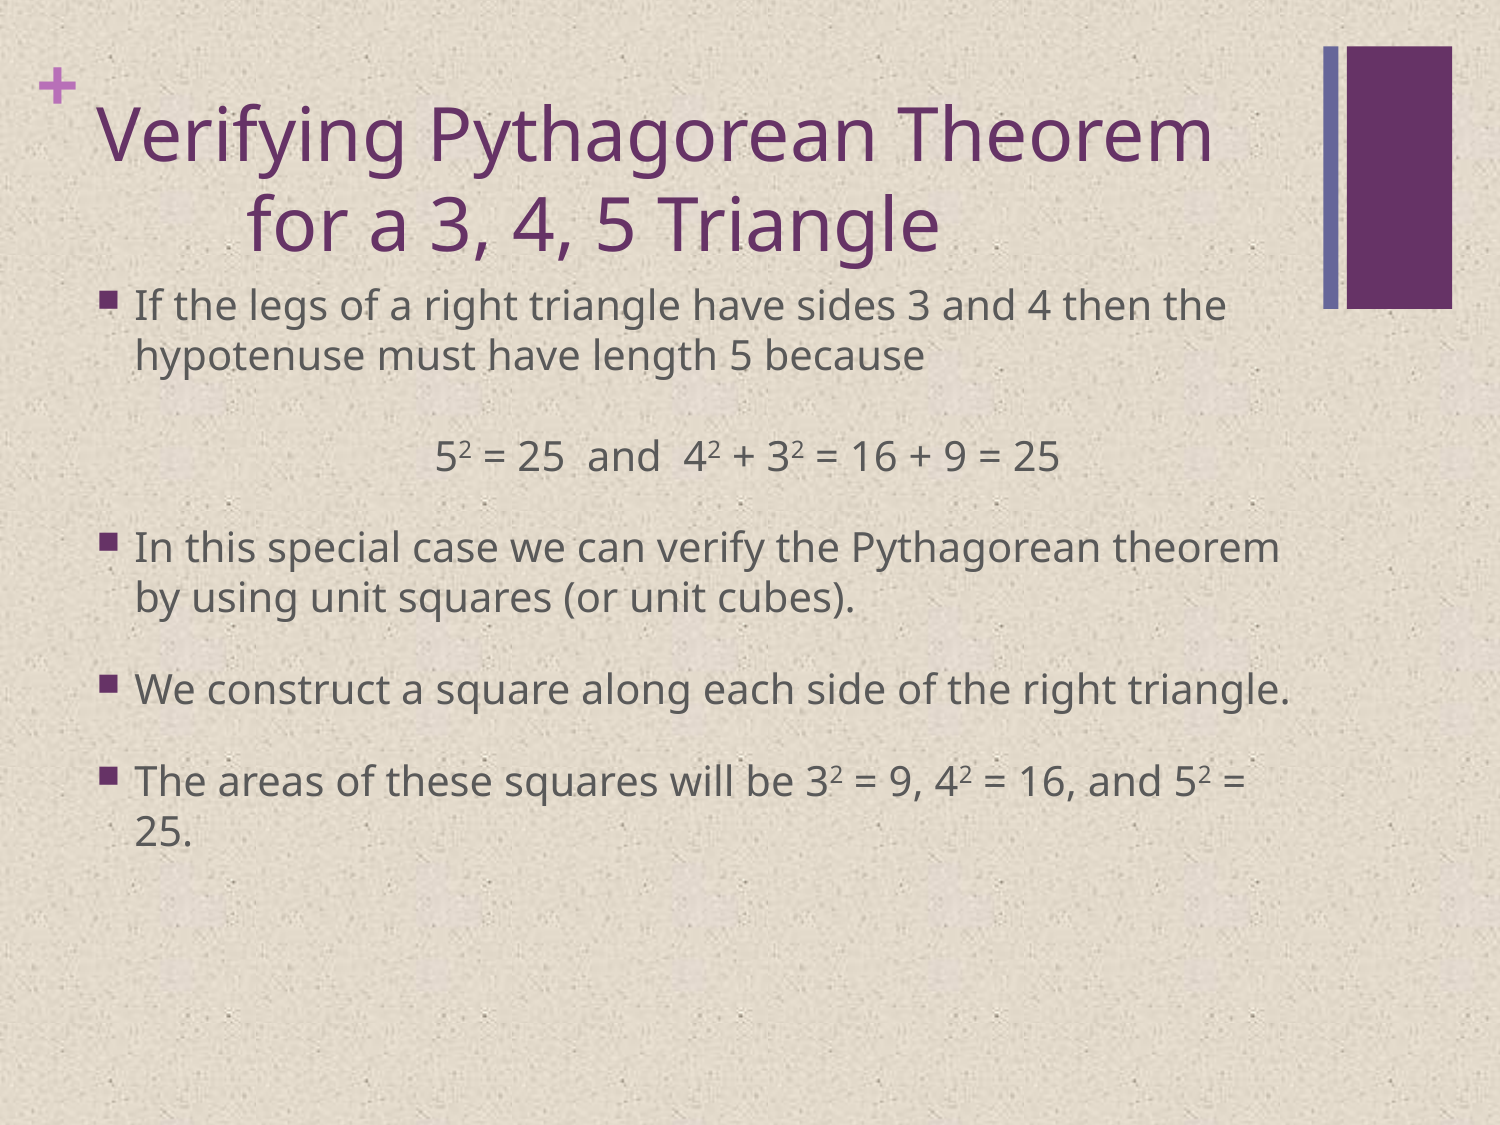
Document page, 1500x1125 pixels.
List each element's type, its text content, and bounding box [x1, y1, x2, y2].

picture [0, 0, 1500, 1125]
list If the legs of a right triangle have sides 3 and 4 then the hypotenuse must have length 5 because 52 = 25 and 42 + 32 = 16 + 9 = 25 In this special case we can verify the Pythagorean theorem by using unit squares (or unit cubes). We construct a square along each side of the right triangle. The areas of these squares will be 32 = 9, 42 = 16, and 52 = 25. [81, 271, 1322, 1101]
title Verifying Pythagorean Theorem for a 3, 4, 5 Triangle [81, 79, 1322, 263]
